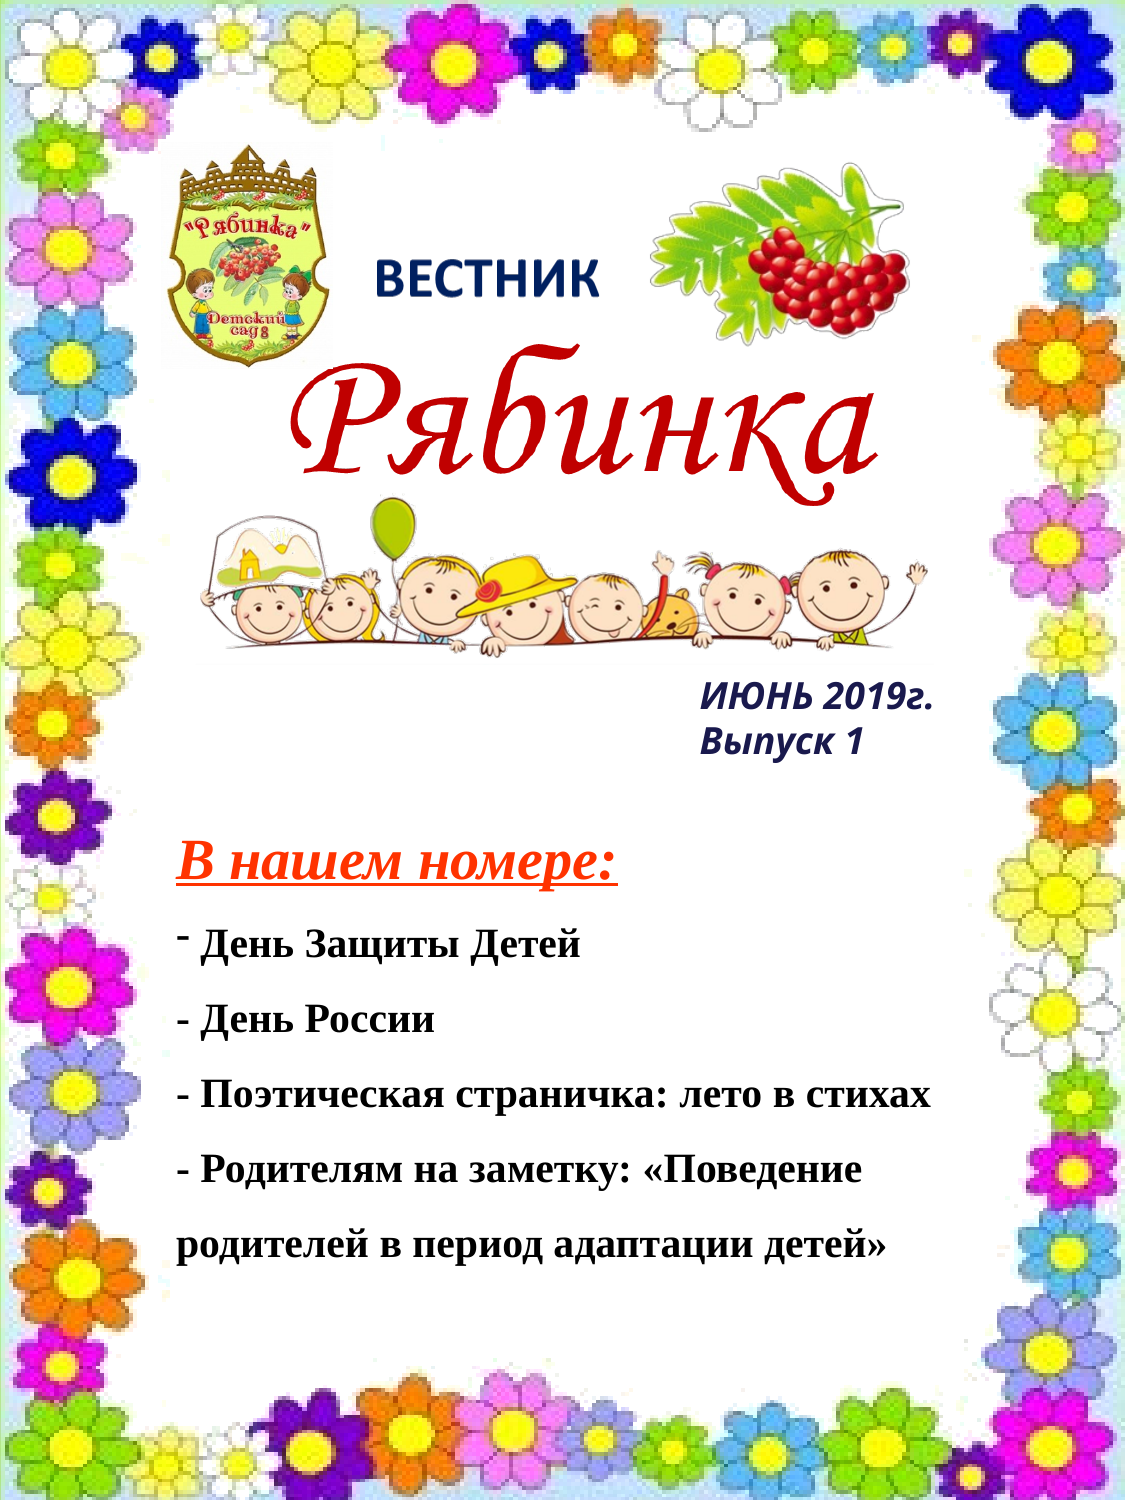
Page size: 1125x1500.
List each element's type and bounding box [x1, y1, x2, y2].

picture [0, 0, 1125, 1500]
text_box [160, 102, 1036, 1279]
